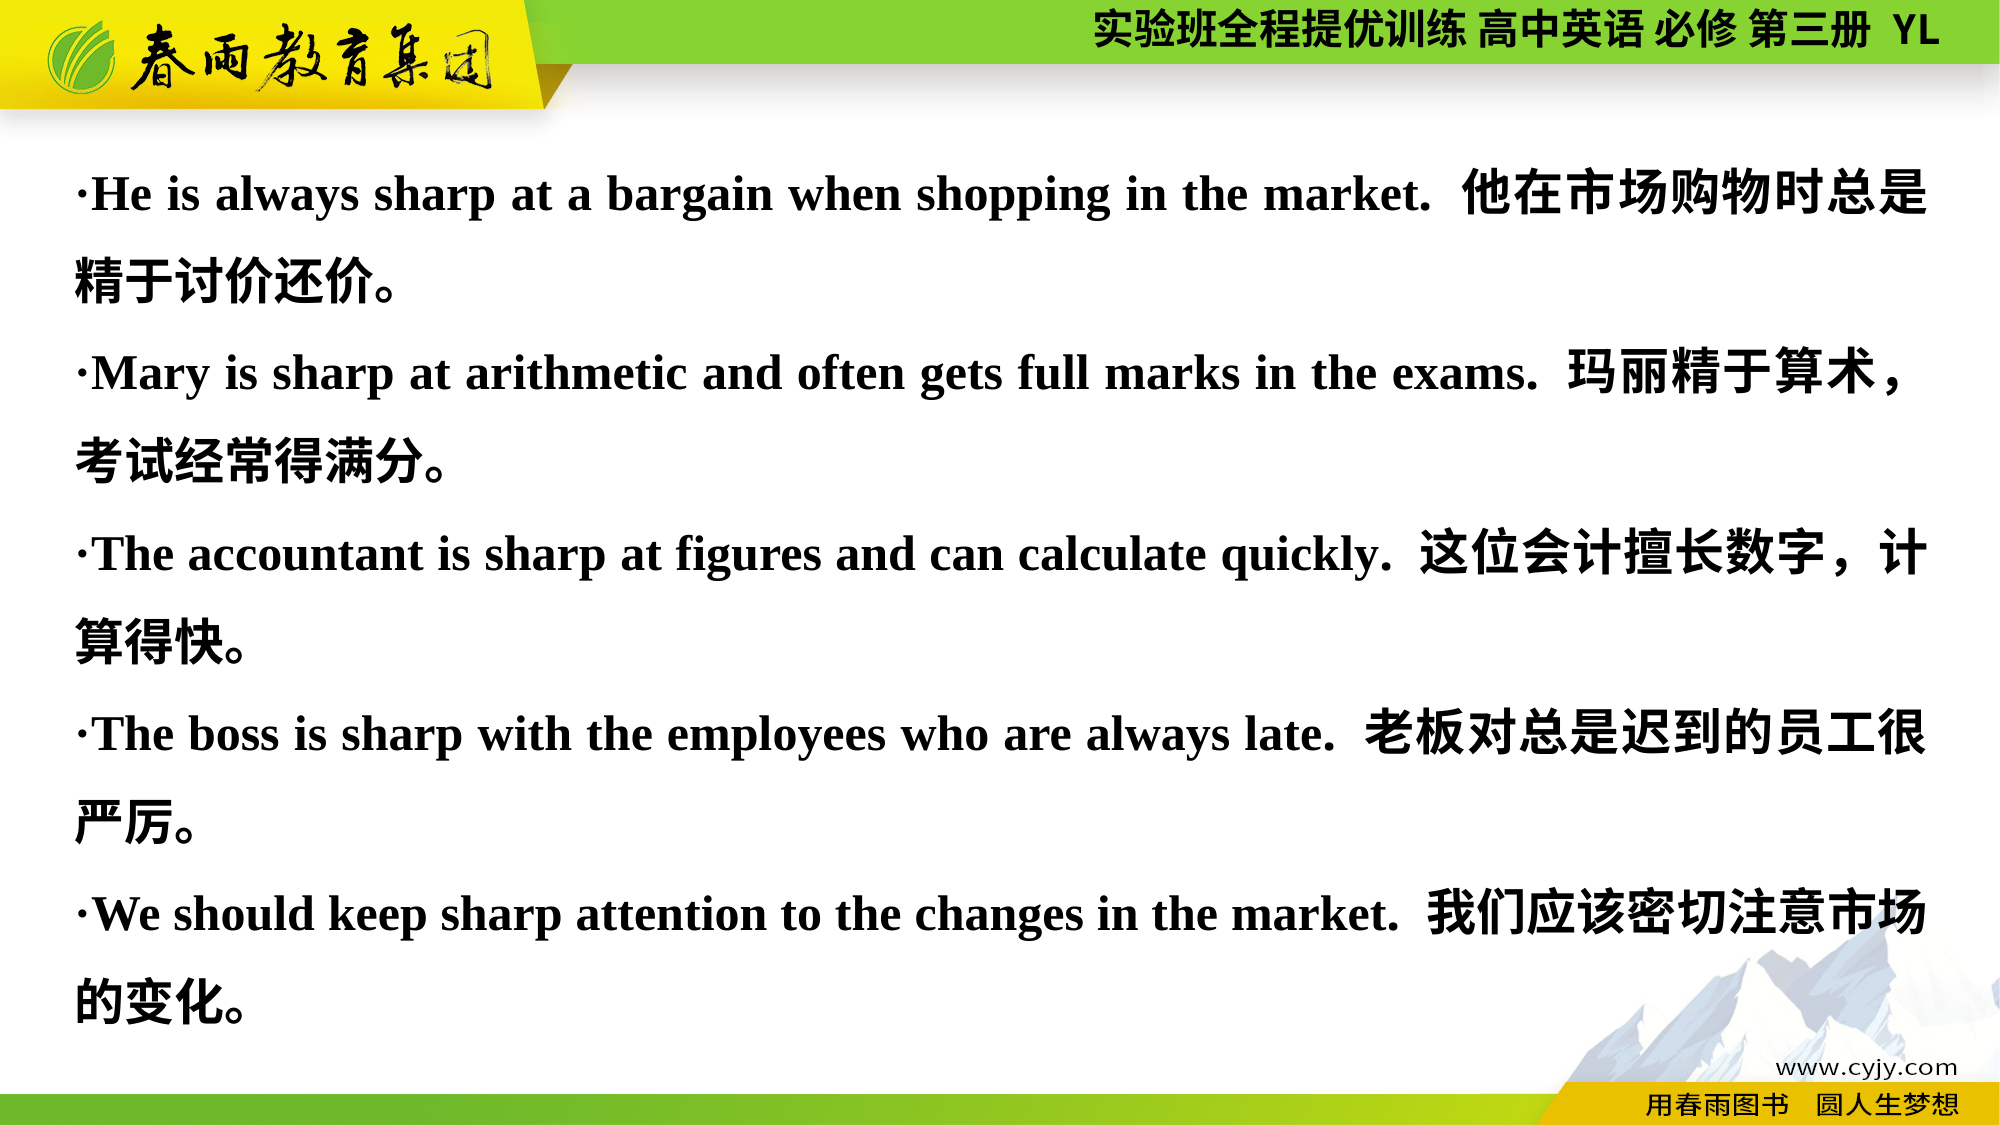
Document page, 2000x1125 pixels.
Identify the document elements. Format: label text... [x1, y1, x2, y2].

list ·He is always sharp at a bargain when shopping in the market. 他在市场购物时总是精于讨价还价。 ·Mary is sharp at arithmetic and often gets full marks in the exams. 玛丽精于算术，考试经常得满分。 ·The accountant is sharp at figures and can calculate quickly. 这位会计擅长数字，计算得快。 ·The boss is sharp with the employees who are always late. 老板对总是迟到的员工很严厉。 ·We should keep sharp attention to the changes in the market. 我们应该密切注意市场的变化。 [59, 122, 1944, 1035]
picture [0, 0, 2000, 1125]
